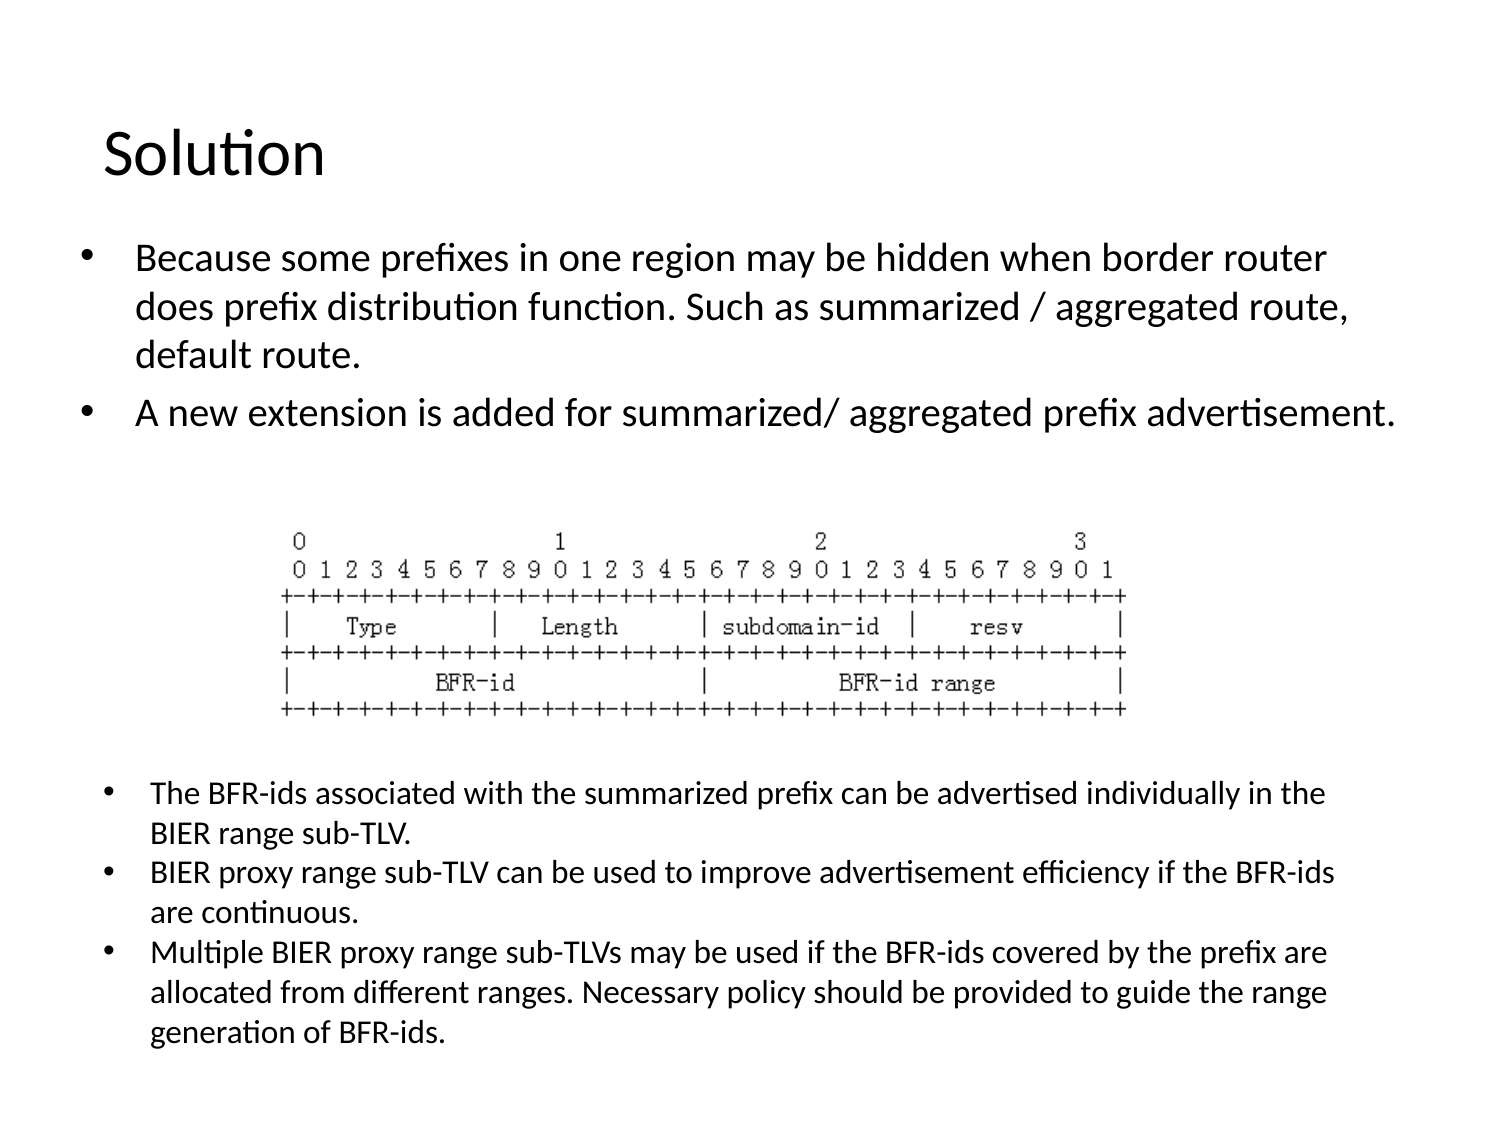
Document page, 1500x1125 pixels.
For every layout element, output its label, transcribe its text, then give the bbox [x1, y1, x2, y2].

picture [277, 528, 1127, 725]
text_box Solution [88, 101, 1140, 197]
list Because some prefixes in one region may be hidden when border router does prefix distribution function. Such as summarized / aggregated route, default route. A new extension is added for summarized/ aggregated prefix advertisement. [64, 222, 1418, 492]
text_box The BFR-ids associated with the summarized prefix can be advertised individually in the BIER range sub-TLV. BIER proxy range sub-TLV can be used to improve advertisement efficiency if the BFR-ids are continuous. Multiple BIER proxy range sub-TLVs may be used if the BFR-ids covered by the prefix are allocated from different ranges. Necessary policy should be provided to guide the range generation of BFR-ids. [88, 763, 1388, 1058]
